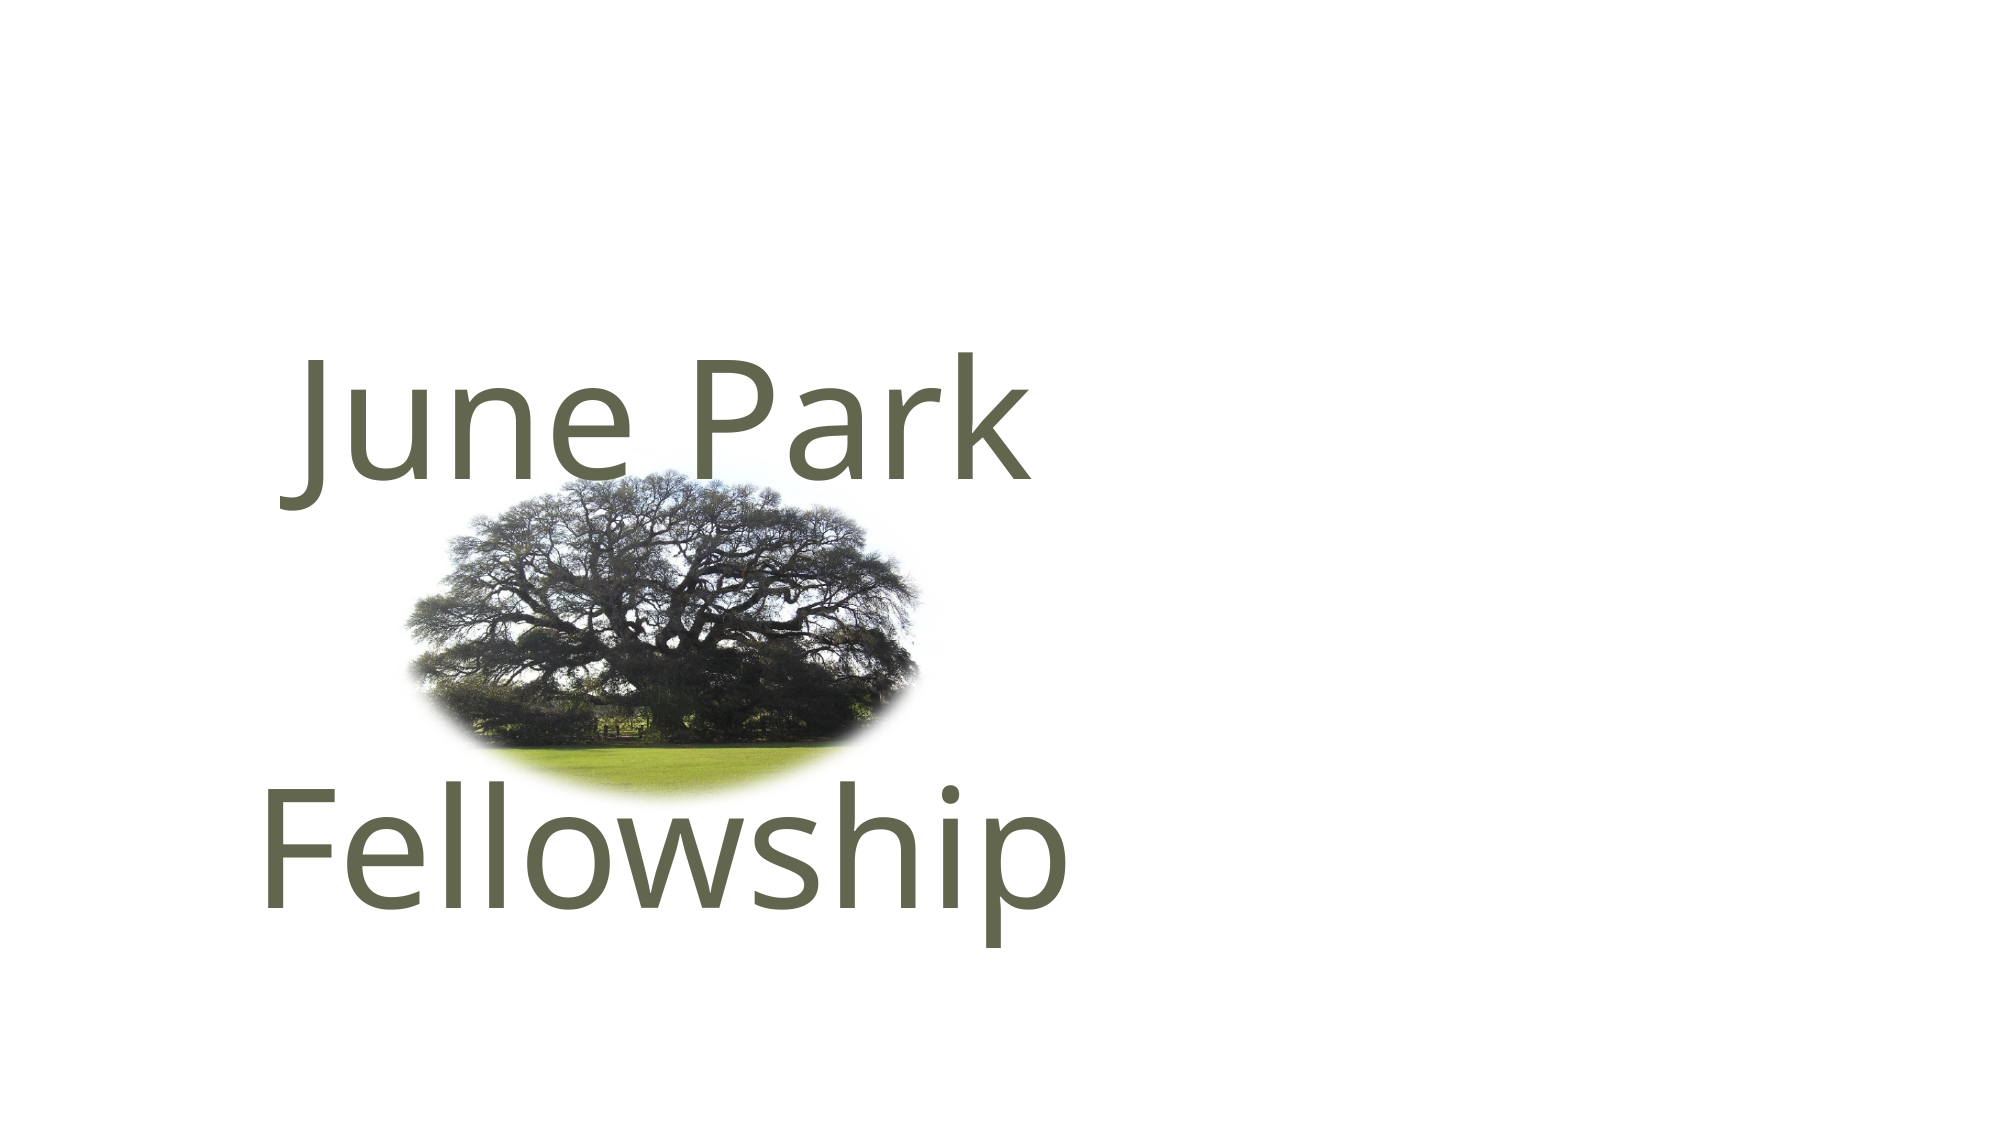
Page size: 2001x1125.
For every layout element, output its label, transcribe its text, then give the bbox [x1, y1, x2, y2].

text_box June Park [278, 305, 1049, 520]
picture [381, 445, 946, 812]
text_box Fellowship [237, 734, 1090, 950]
